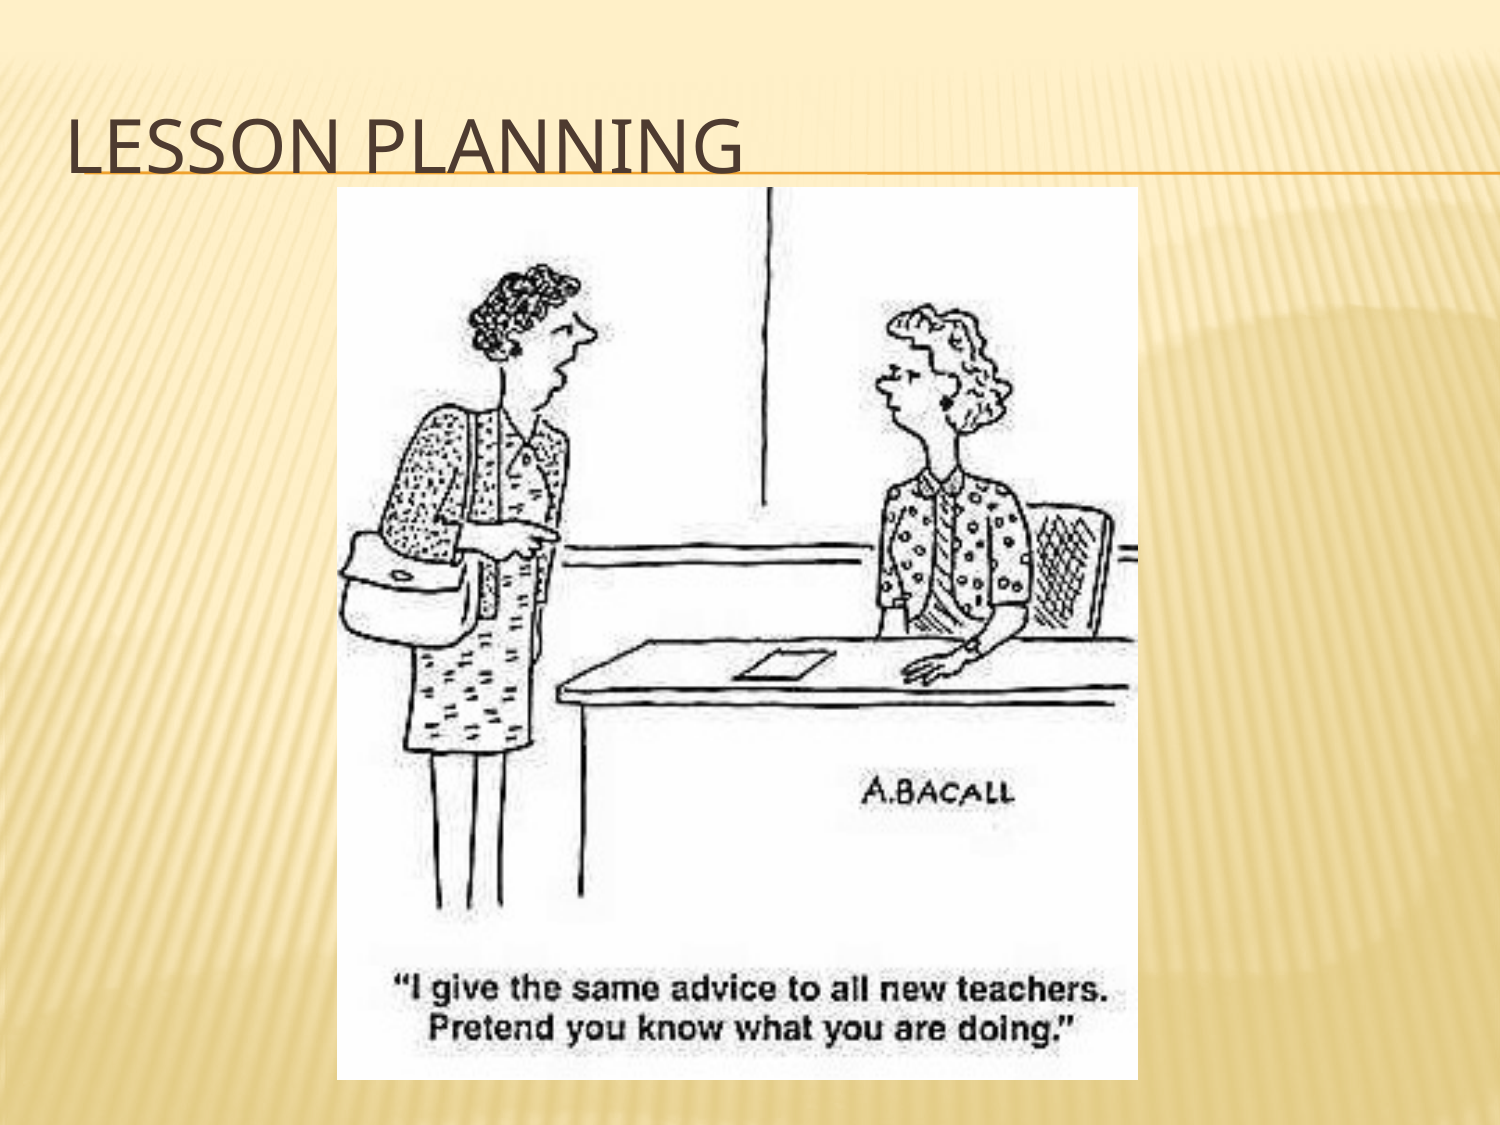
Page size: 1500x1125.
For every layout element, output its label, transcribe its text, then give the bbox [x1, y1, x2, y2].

title Lesson planning [50, 75, 1475, 213]
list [337, 187, 1138, 1080]
